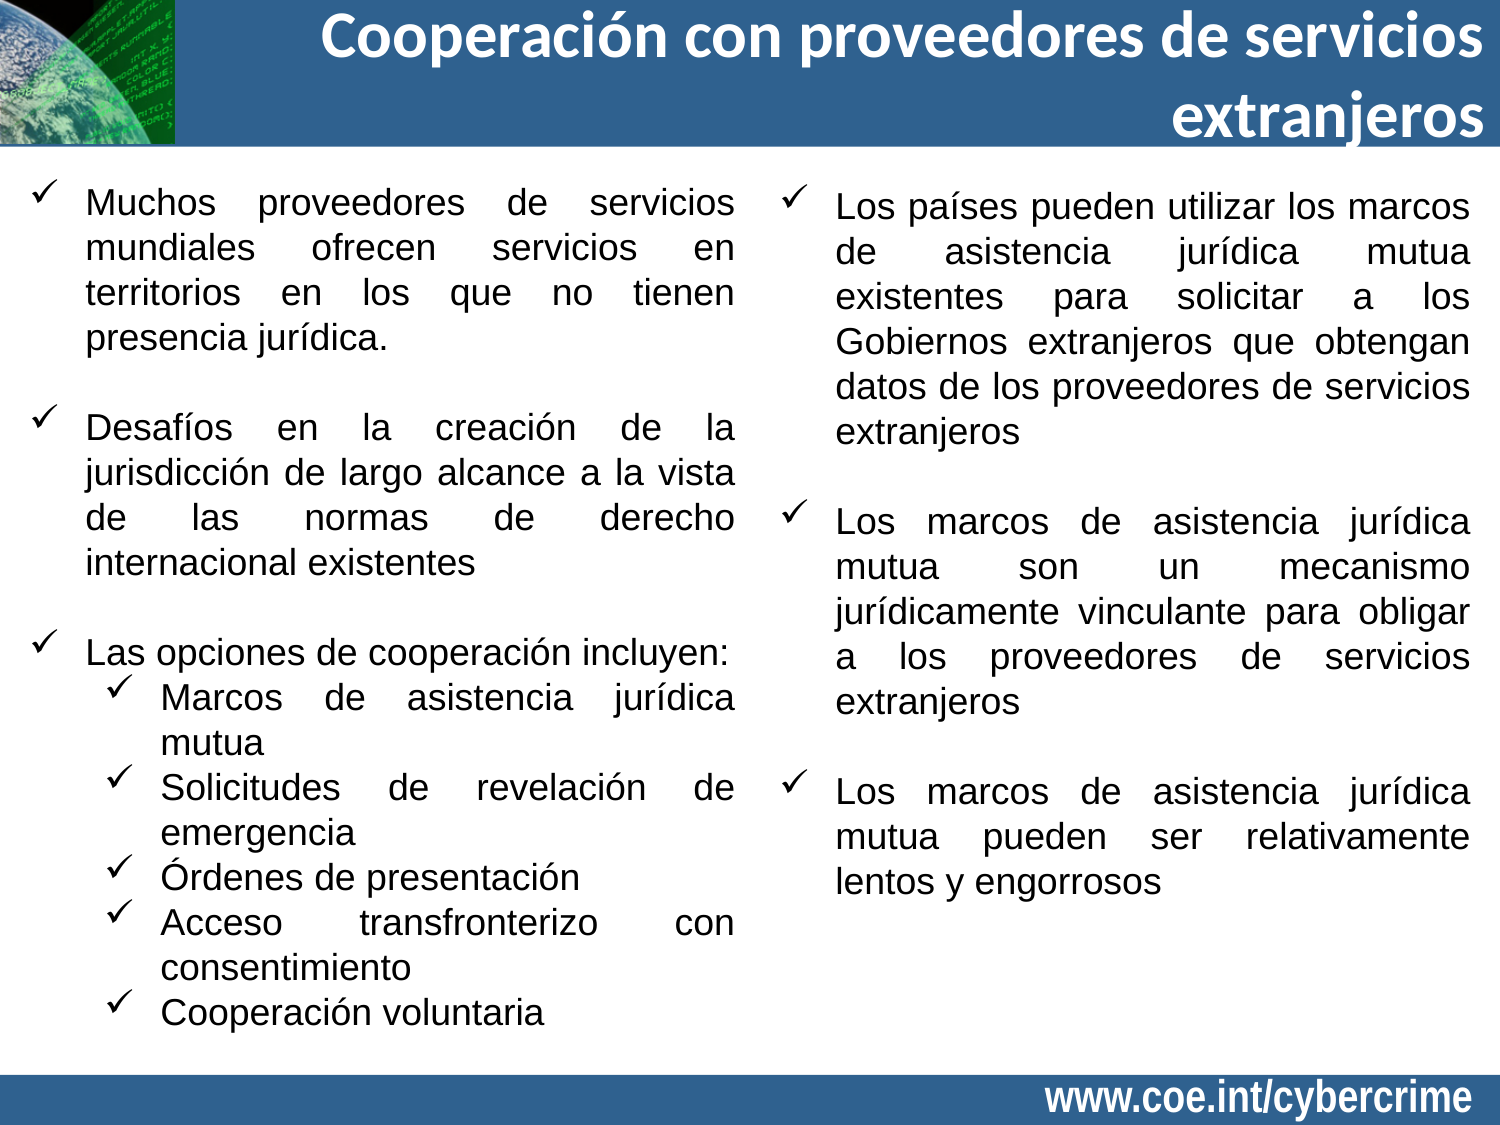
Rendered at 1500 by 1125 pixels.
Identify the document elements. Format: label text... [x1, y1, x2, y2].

text_box Los países pueden utilizar los marcos de asistencia jurídica mutua existentes para solicitar a los Gobiernos extranjeros que obtengan datos de los proveedores de servicios extranjeros Los marcos de asistencia jurídica mutua son un mecanismo jurídicamente vinculante para obligar a los proveedores de servicios extranjeros Los marcos de asistencia jurídica mutua pueden ser relativamente lentos y engorrosos [764, 174, 1486, 962]
text_box www.coe.int/cybercrime [1030, 1059, 1500, 1125]
picture [0, 0, 175, 144]
text_box Cooperación con proveedores de servicios extranjeros [177, 0, 1500, 149]
text_box Muchos proveedores de servicios mundiales ofrecen servicios en territorios en los que no tienen presencia jurídica. Desafíos en la creación de la jurisdicción de largo alcance a la vista de las normas de derecho internacional existentes Las opciones de cooperación incluyen: Marcos de asistencia jurídica mutua Solicitudes de revelación de emergencia Órdenes de presentación Acceso transfronterizo con consentimiento Cooperación voluntaria [14, 170, 750, 1040]
text_box [0, 1073, 1030, 1125]
